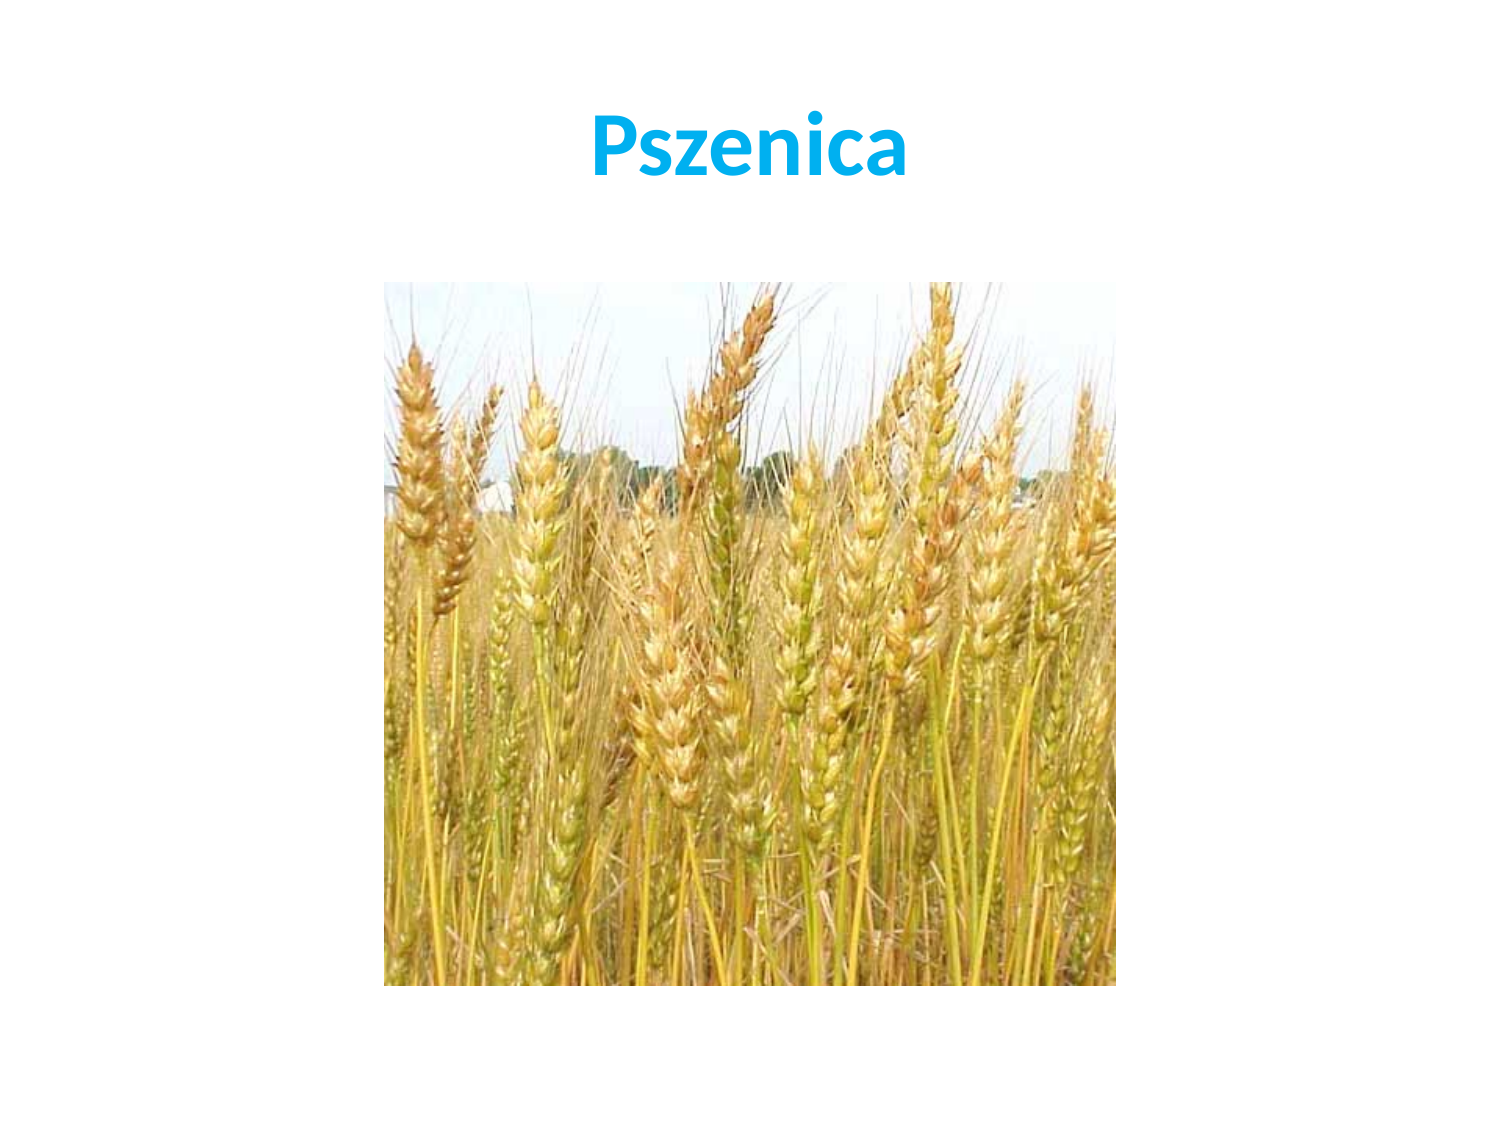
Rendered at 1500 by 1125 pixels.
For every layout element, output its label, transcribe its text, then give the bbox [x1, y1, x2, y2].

title Pszenica [75, 45, 1425, 233]
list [384, 281, 1116, 986]
